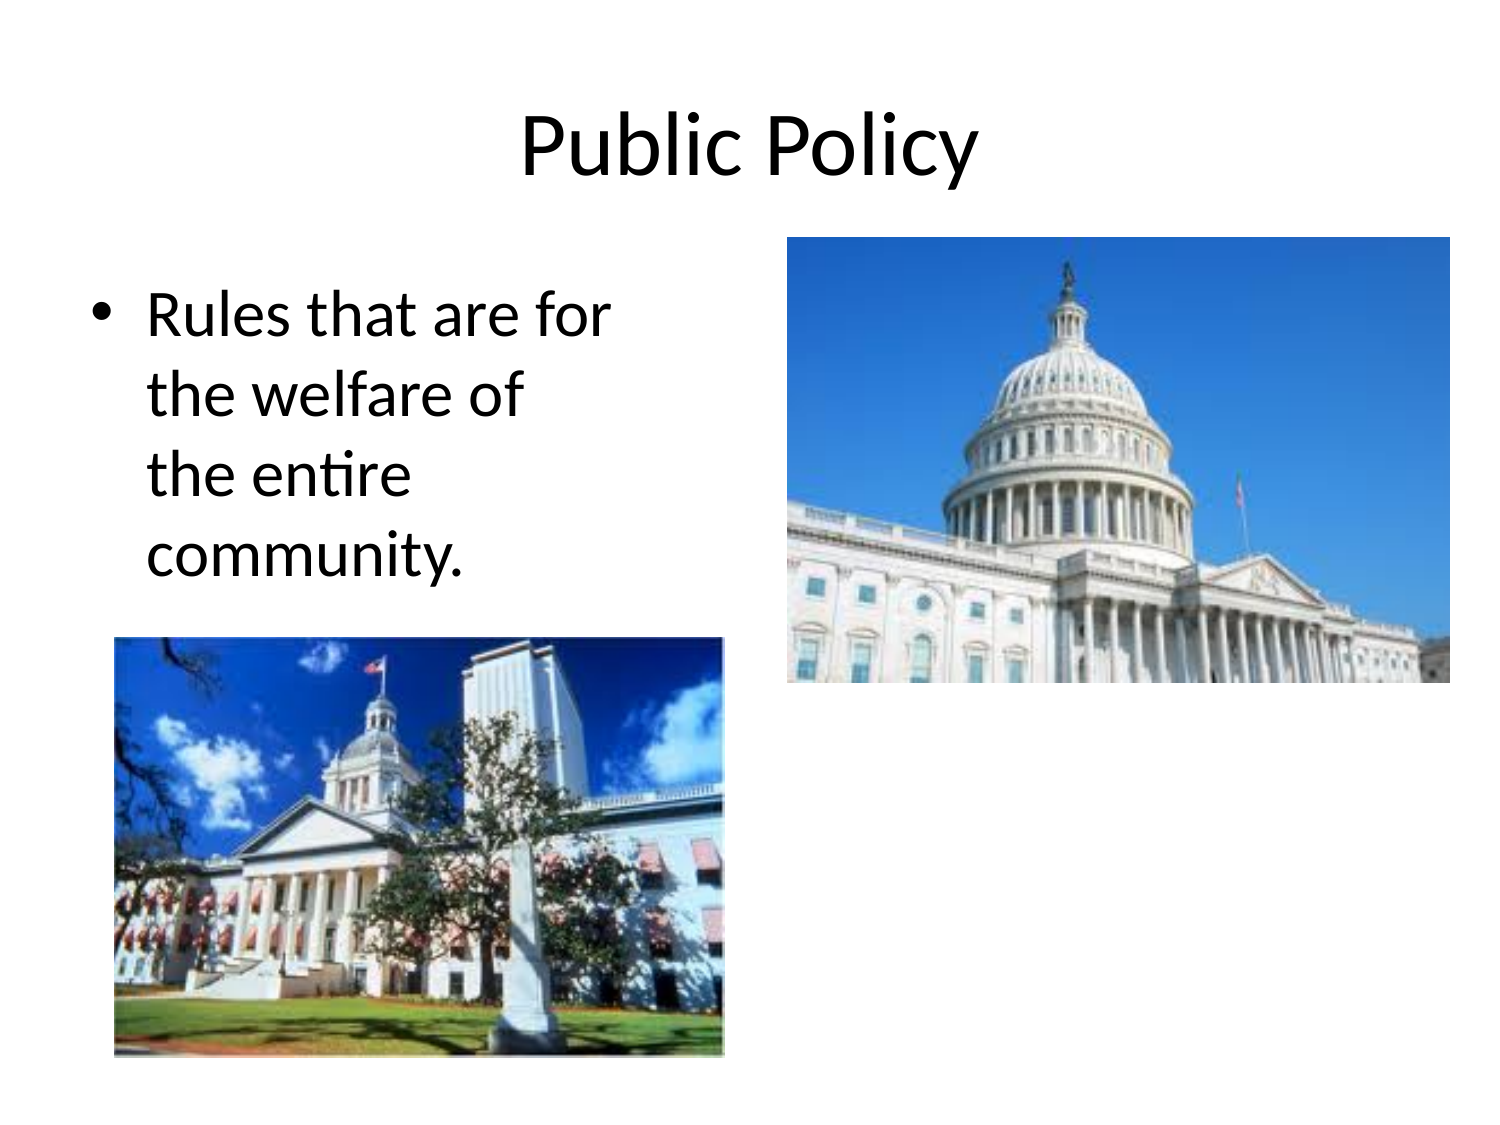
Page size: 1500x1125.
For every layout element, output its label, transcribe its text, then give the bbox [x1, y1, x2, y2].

picture [787, 237, 1451, 683]
title Public Policy [75, 45, 1425, 233]
list Rules that are for the welfare of the entire community. [75, 262, 638, 1005]
picture [114, 637, 726, 1058]
